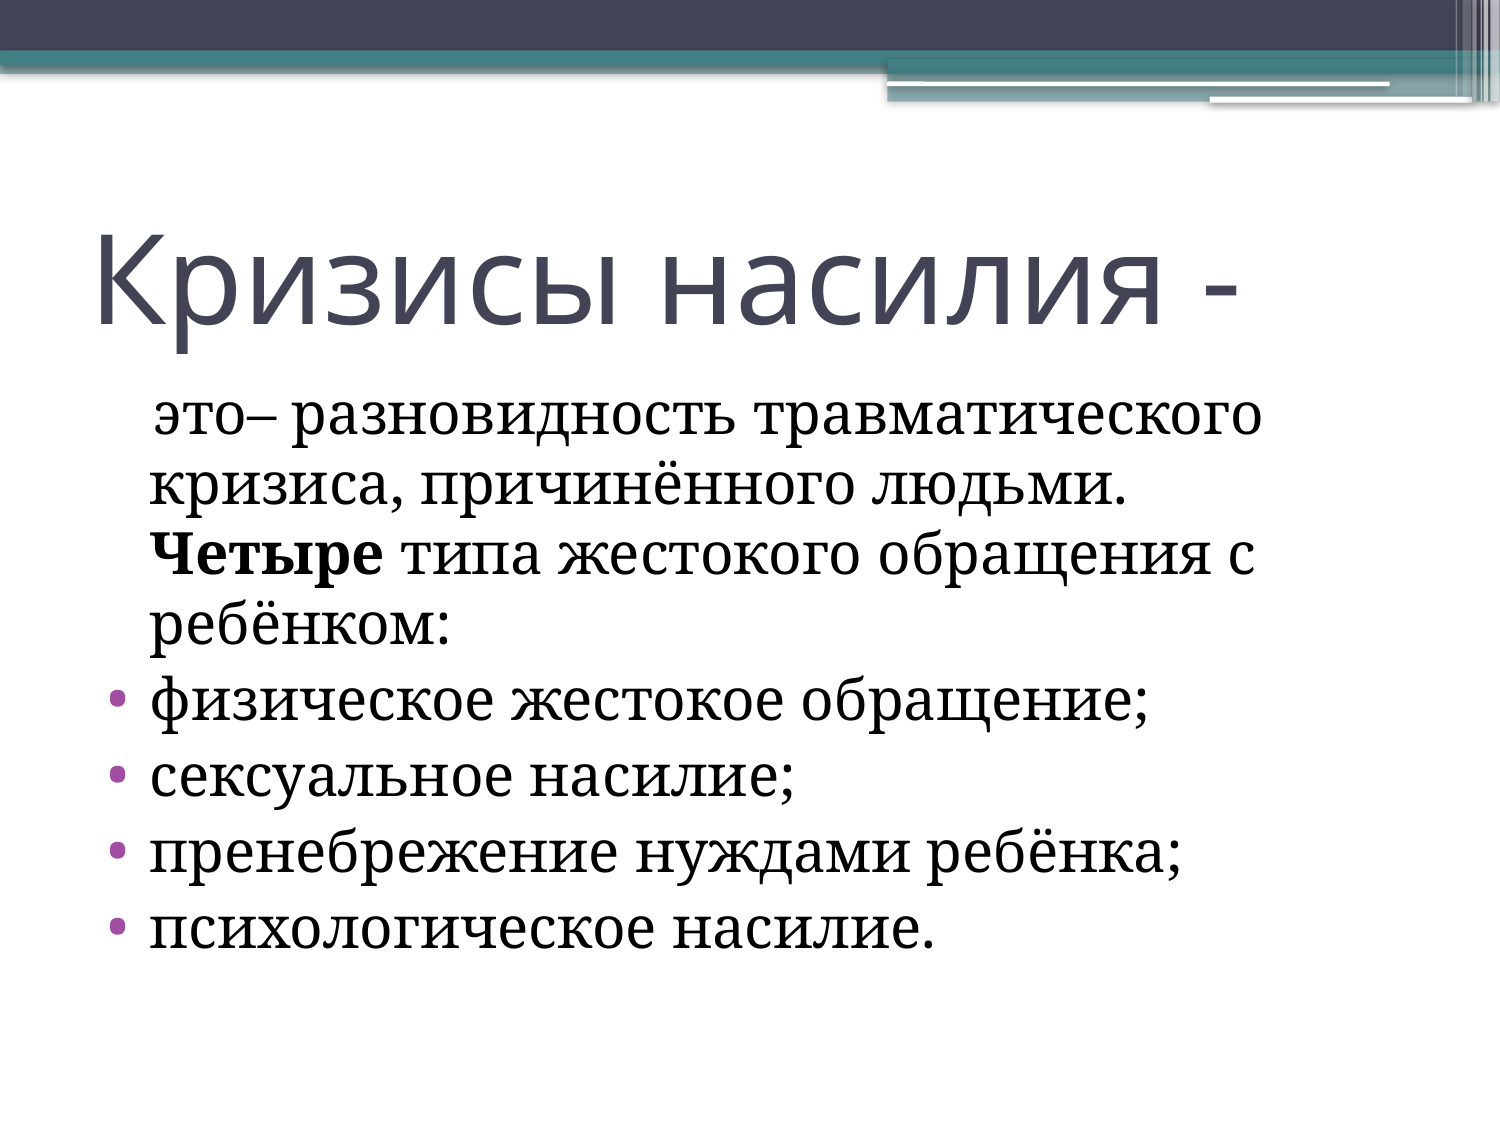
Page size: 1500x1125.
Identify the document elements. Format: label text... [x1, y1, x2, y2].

list это– разновидность травматического кризиса, причинённого людьми. Четыре типа жестокого обращения с ребёнком: физическое жестокое обращение; сексуальное насилие; пренебрежение нуждами ребёнка; психологическое насилие. [75, 368, 1425, 1079]
title Кризисы насилия - [75, 187, 1425, 363]
